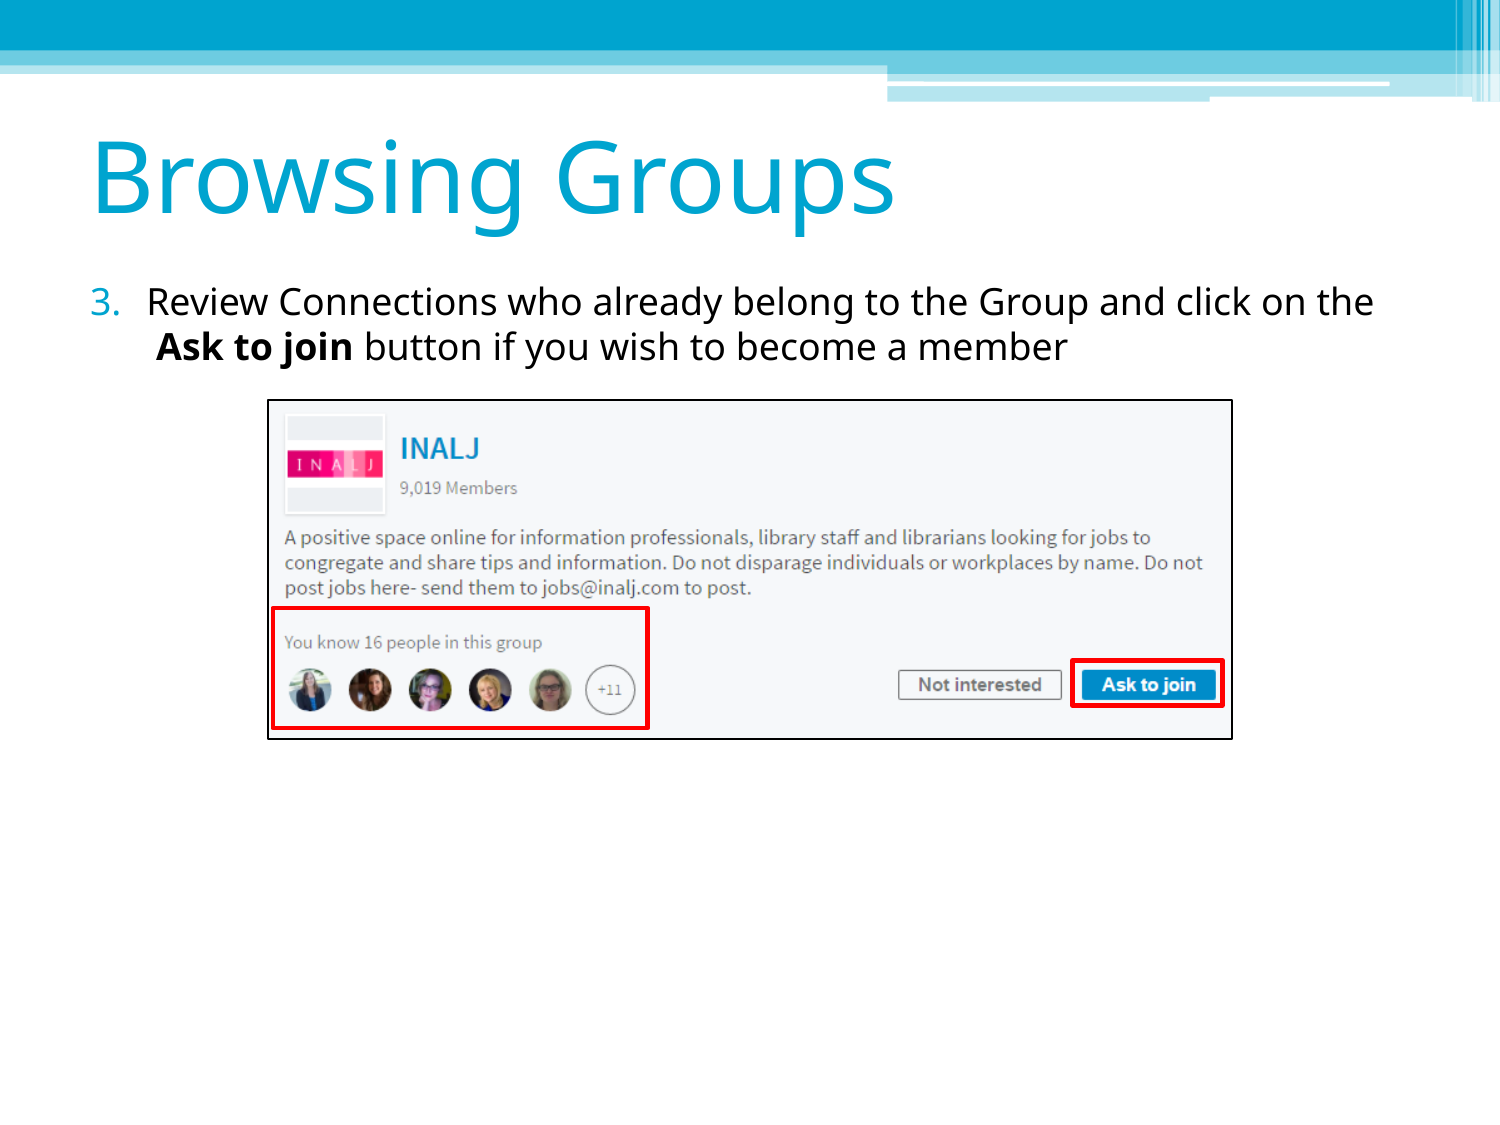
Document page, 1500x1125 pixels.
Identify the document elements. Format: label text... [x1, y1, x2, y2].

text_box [269, 400, 1231, 739]
text_box Review Connections who already belong to the Group and click on the Ask to join button if you wish to become a member [65, 270, 1440, 721]
title Browsing Groups [75, 85, 1425, 261]
